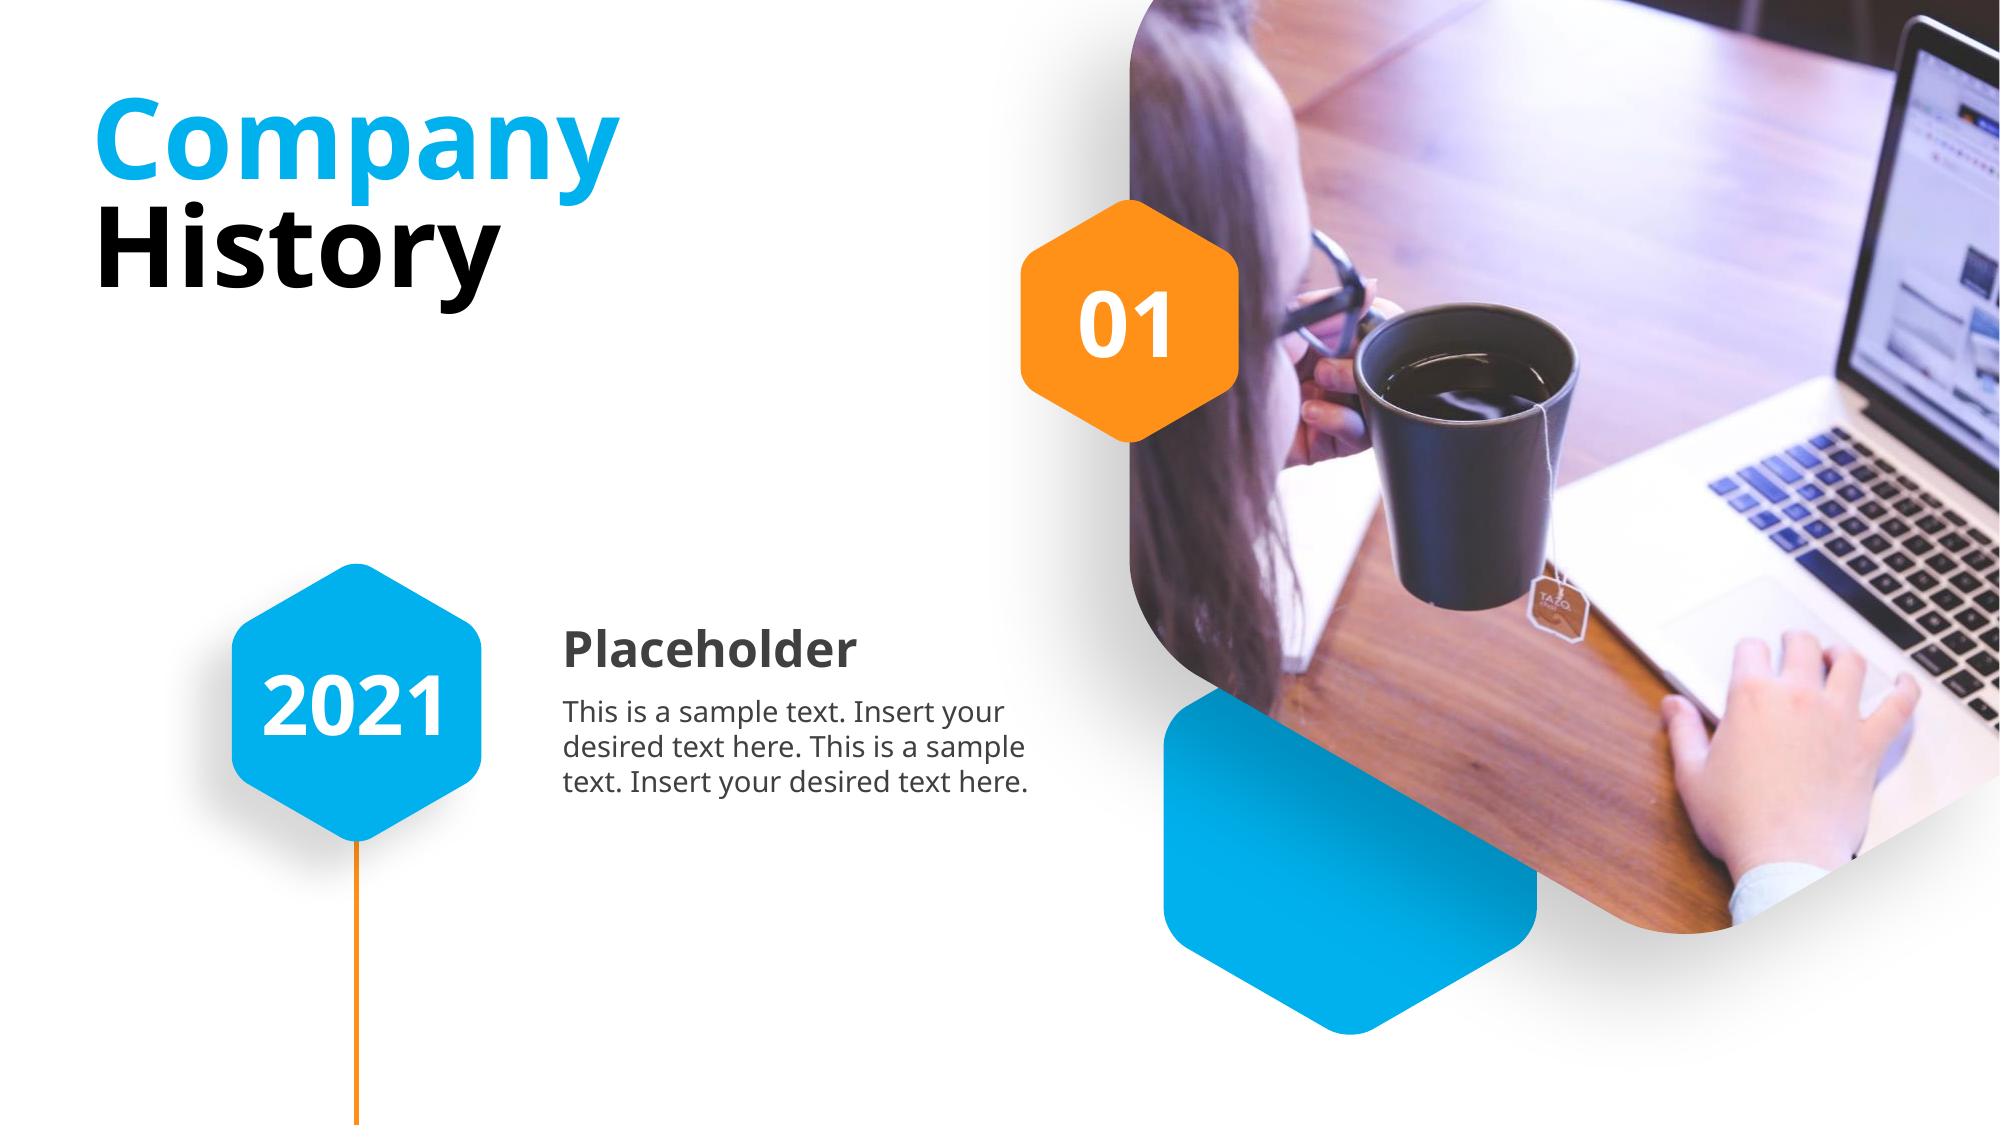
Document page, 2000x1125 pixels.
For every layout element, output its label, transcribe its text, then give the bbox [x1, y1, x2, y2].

text_box This is a sample text. Insert your desired text here. This is a sample text. Insert your desired text here. [562, 693, 1083, 831]
text_box Placeholder [562, 617, 1048, 678]
text_box [231, 563, 482, 842]
text_box [1020, 200, 1124, 442]
text_box 2021 [246, 645, 467, 760]
text_box [1180, 943, 1473, 1035]
text_box 01 [1055, 262, 1124, 380]
picture [1129, 0, 2000, 935]
text_box Company History [91, 93, 949, 324]
